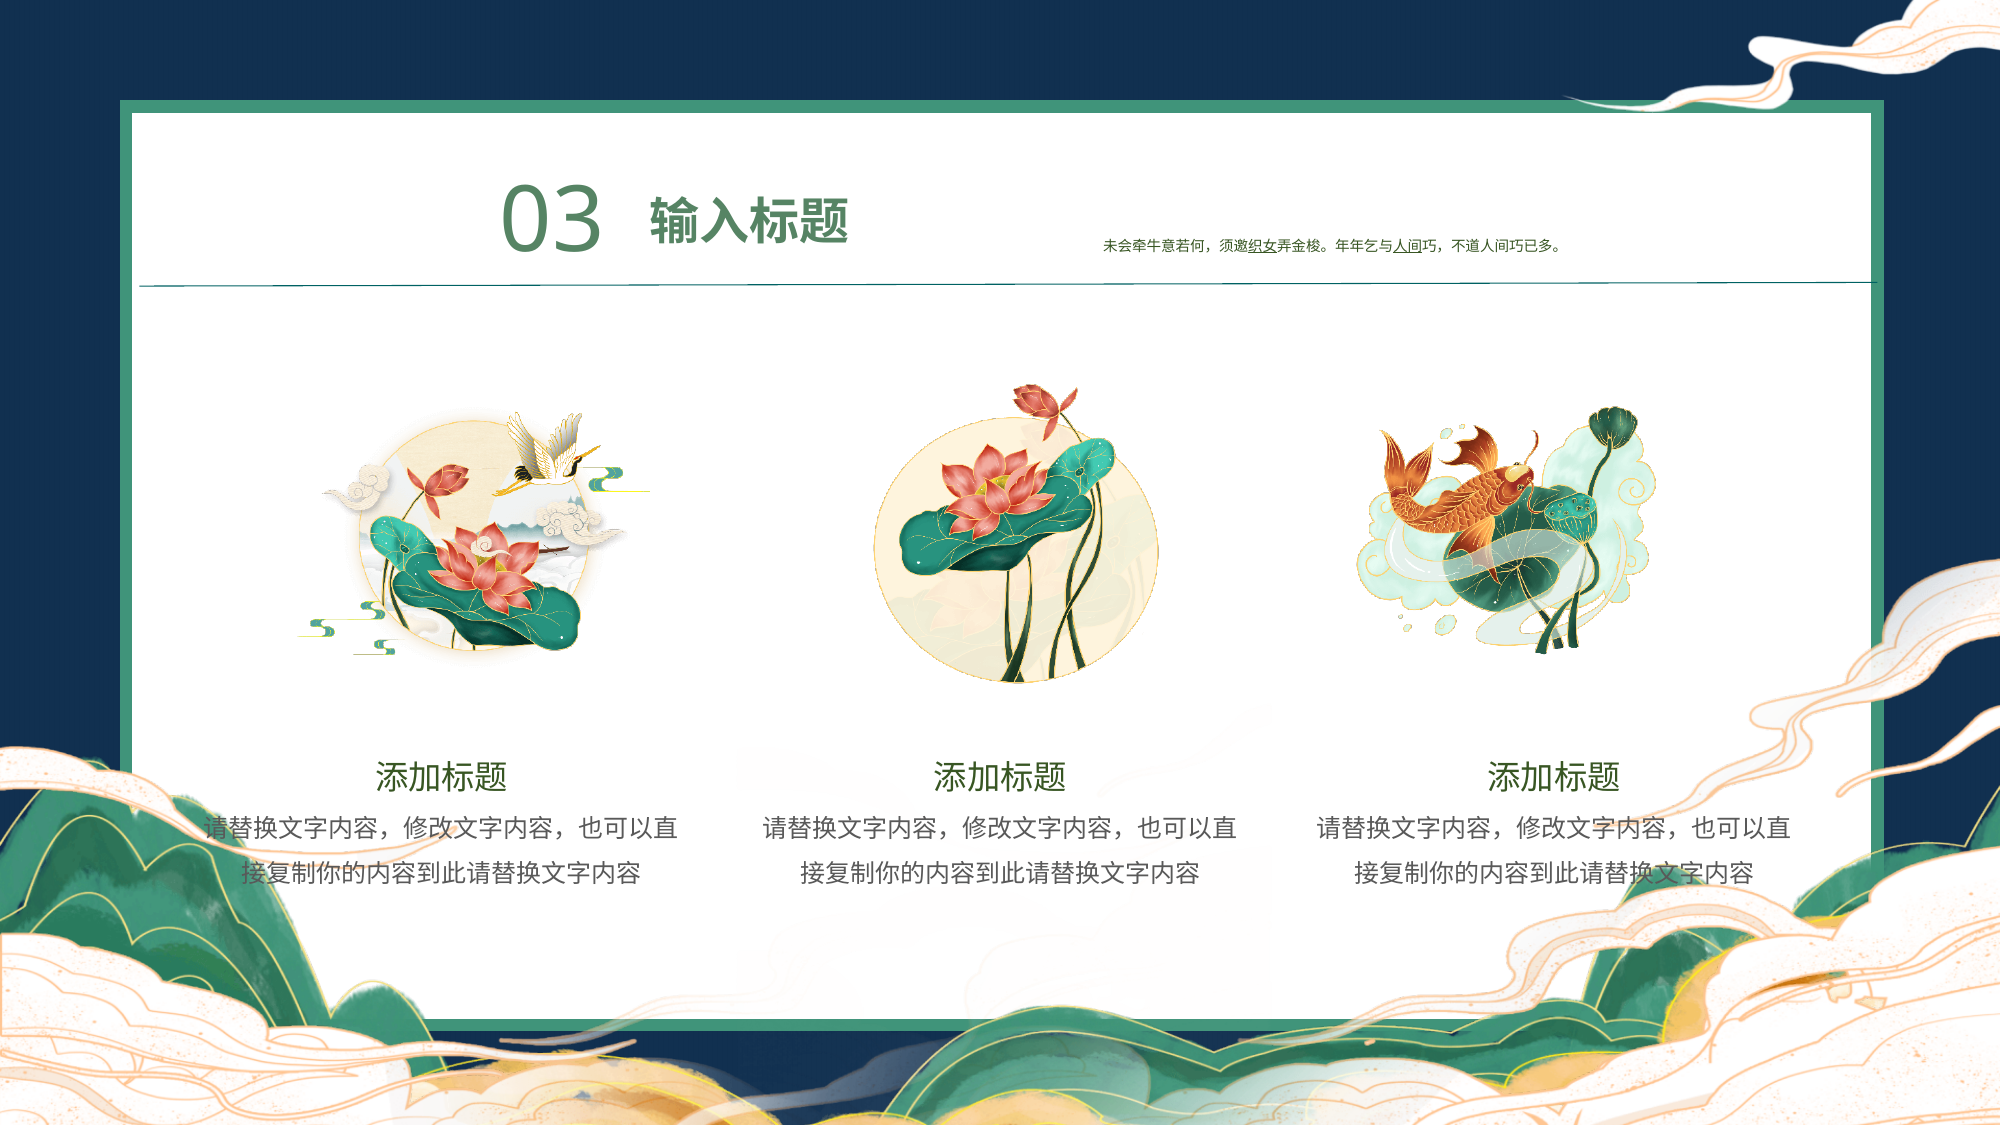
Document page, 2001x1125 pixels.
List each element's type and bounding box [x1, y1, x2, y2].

picture [852, 369, 1178, 696]
text_box [0, 0, 2000, 1125]
picture [1337, 359, 1664, 685]
picture [292, 353, 653, 713]
text_box [139, 152, 1878, 287]
